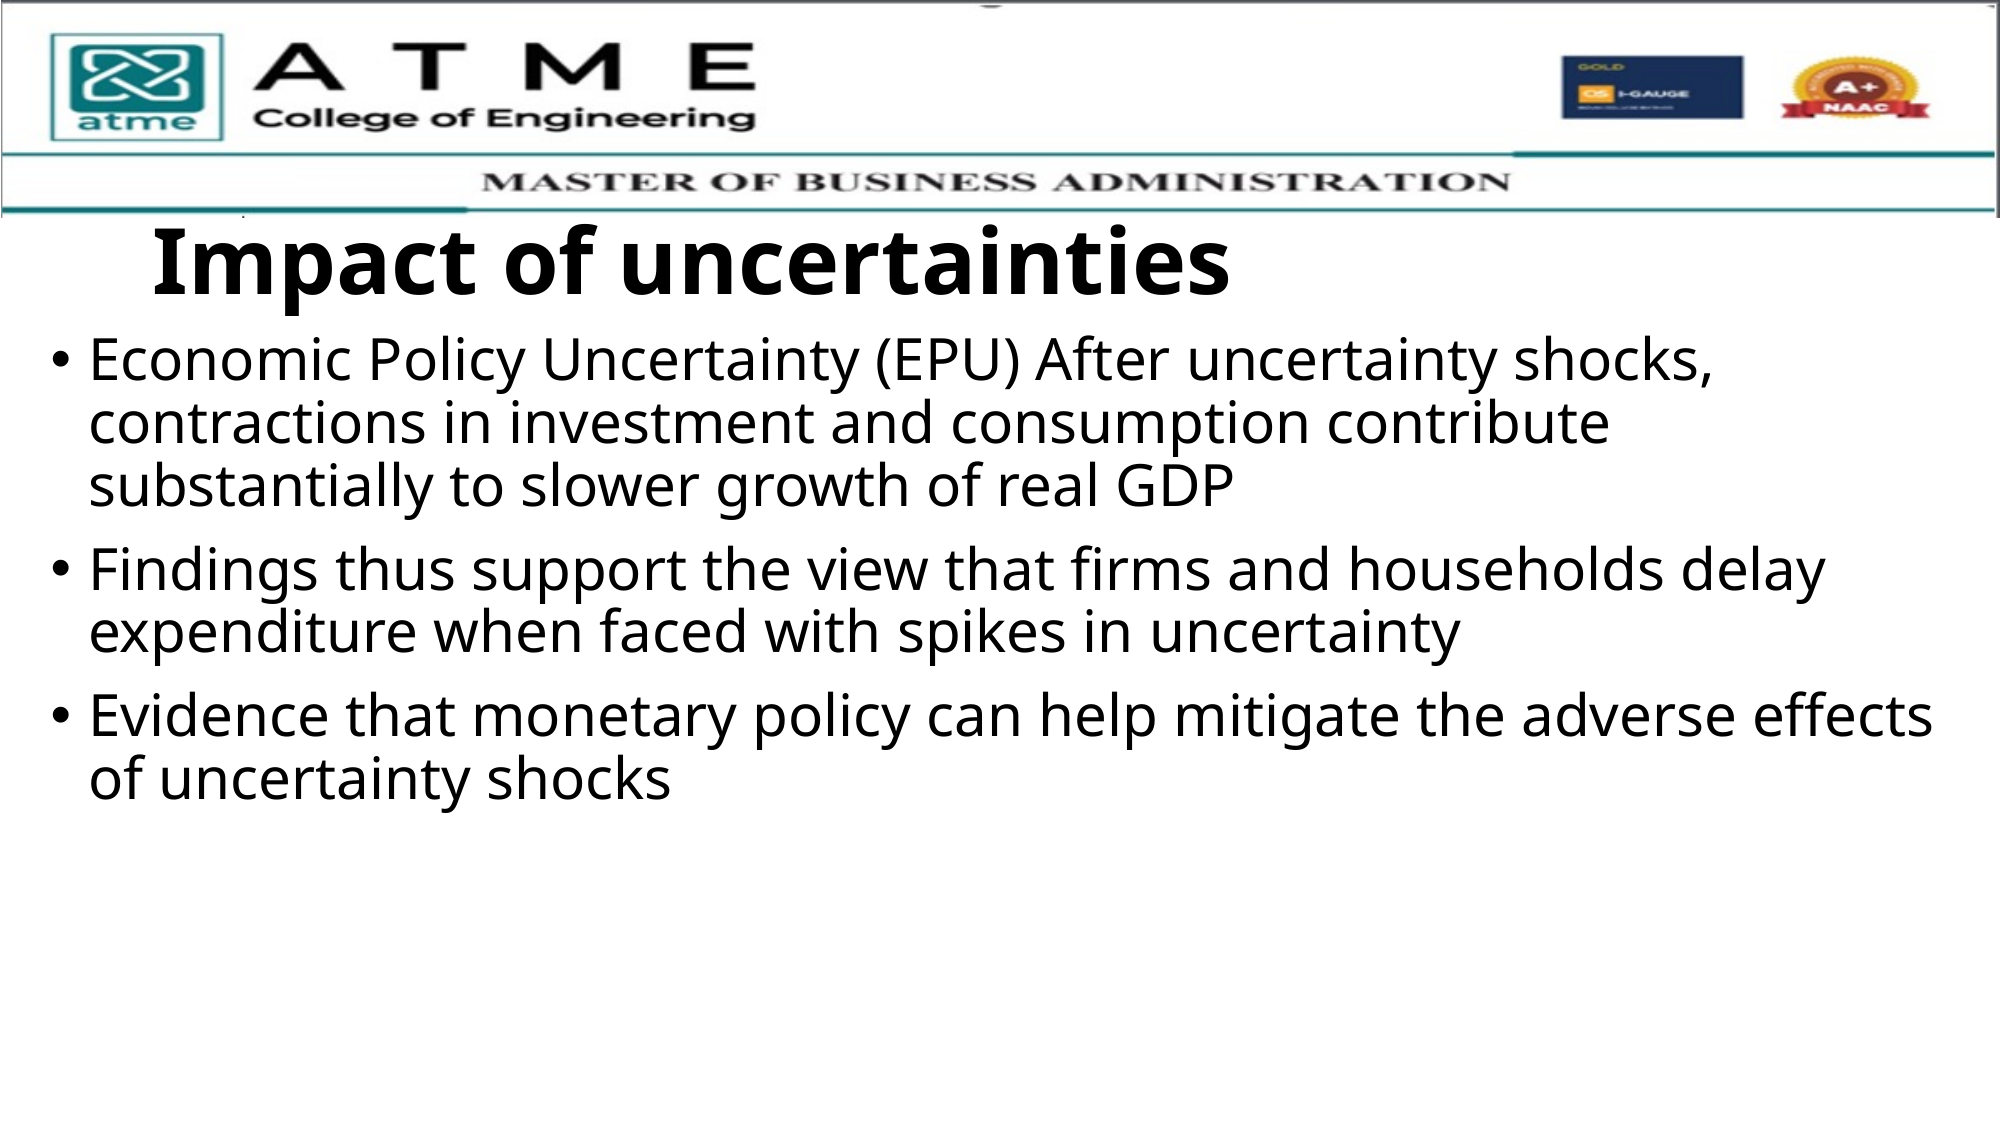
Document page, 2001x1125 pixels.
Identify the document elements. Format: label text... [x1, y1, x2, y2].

list Economic Policy Uncertainty (EPU) After uncertainty shocks, contractions in investment and consumption contribute substantially to slower growth of real GDP Findings thus support the view that firms and households delay expenditure when faced with spikes in uncertainty Evidence that monetary policy can help mitigate the adverse effects of uncertainty shocks [35, 322, 1979, 1092]
title Impact of uncertainties [137, 206, 1863, 322]
picture [1, 0, 2000, 218]
